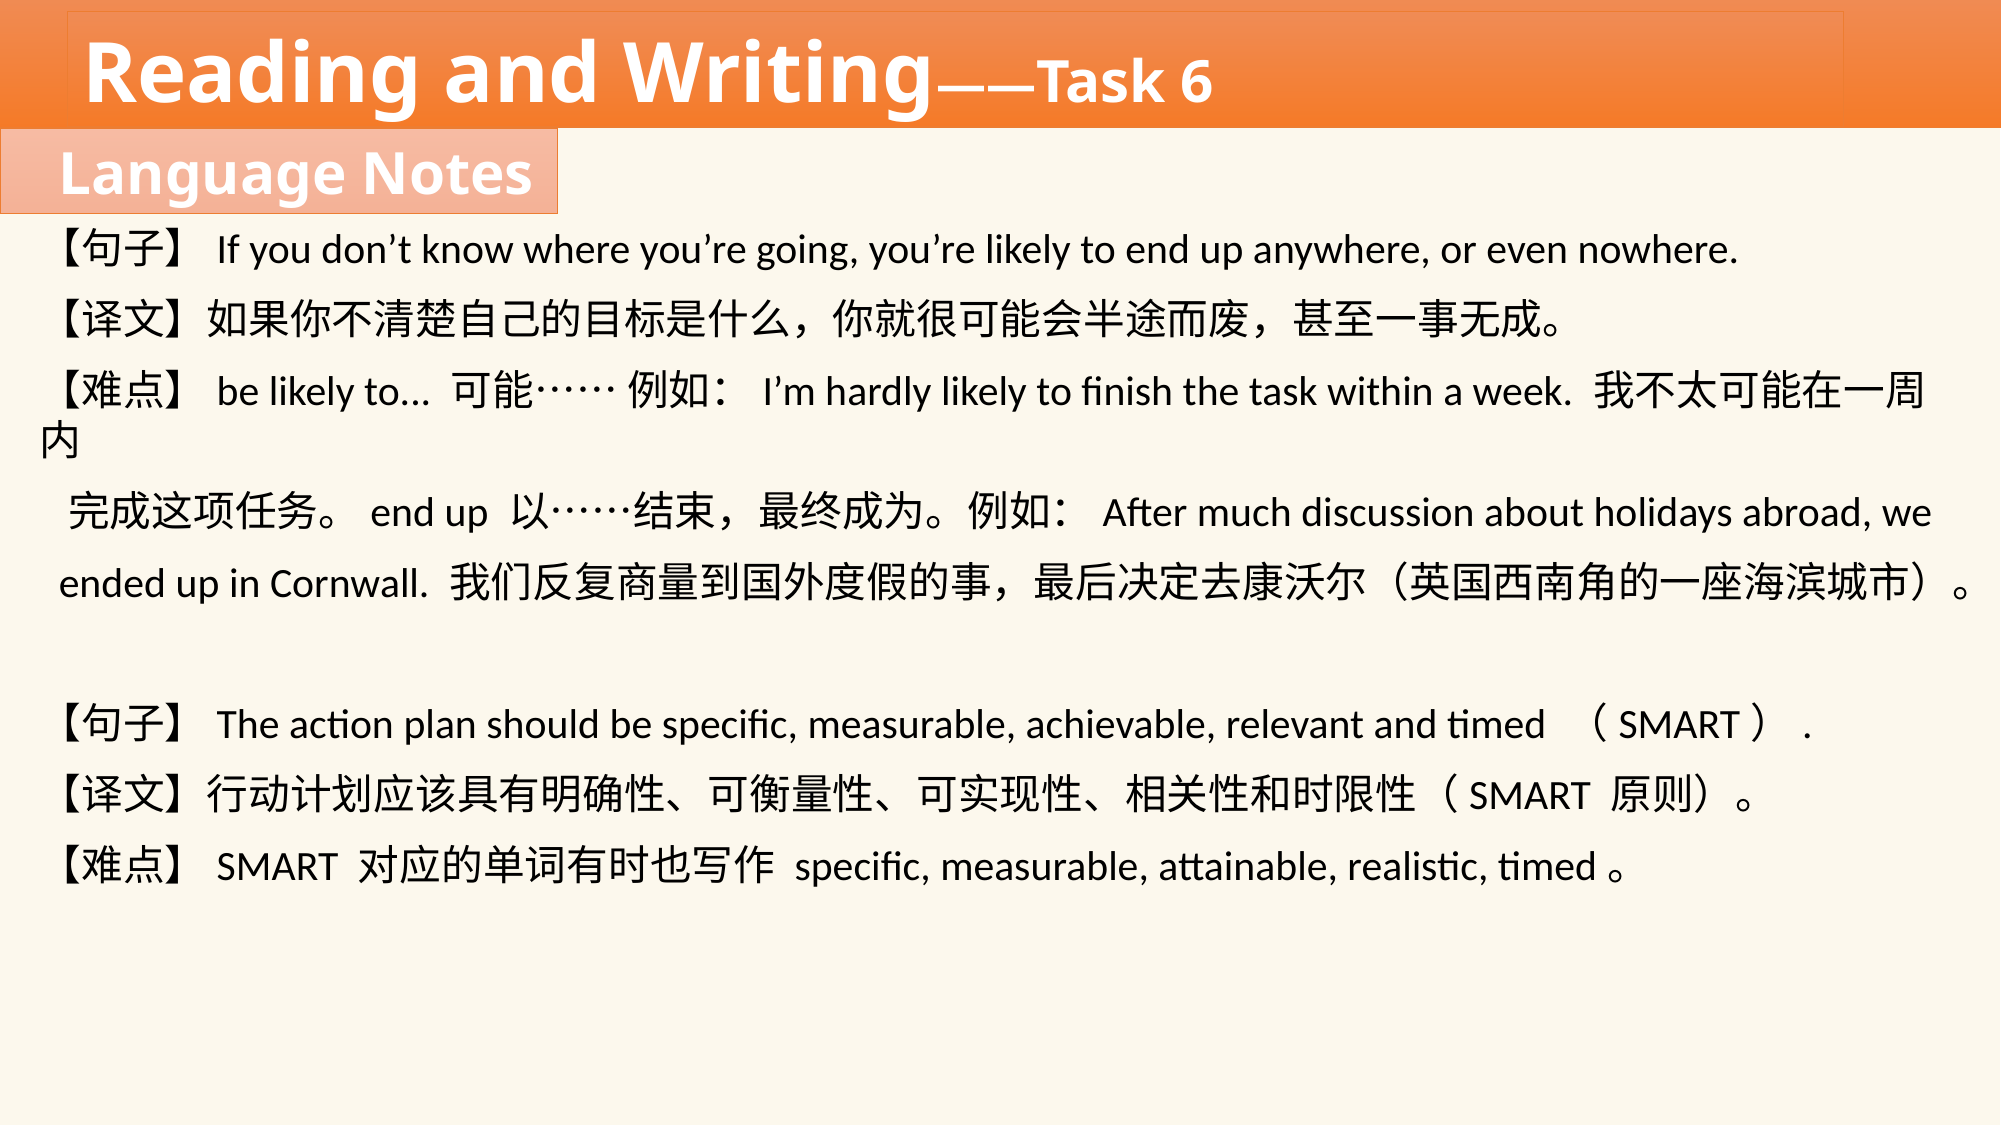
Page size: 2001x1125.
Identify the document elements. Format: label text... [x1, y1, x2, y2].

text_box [0, 0, 2000, 215]
list 【句子】If you don’t know where you’re going, you’re likely to end up anywhere, or even nowhere. 【译文】如果你不清楚自己的目标是什么，你就很可能会半途而废，甚至一事无成。 【难点】be likely to... 可能…… 例如：I’m hardly likely to finish the task within a week. 我不太可能在一周内 完成这项任务。end up 以……结束，最终成为。例如：After much discussion about holidays abroad, we ended up in Cornwall. 我们反复商量到国外度假的事，最后决定去康沃尔（英国西南角的一座海滨城市）。 【句子】The action plan should be specific, measurable, achievable, relevant and timed （SMART）. 【译文】行动计划应该具有明确性、可衡量性、可实现性、相关性和时限性（SMART 原则）。 【难点】SMART 对应的单词有时也写作 specific, measurable, attainable, realistic, timed。 [24, 215, 1978, 1067]
